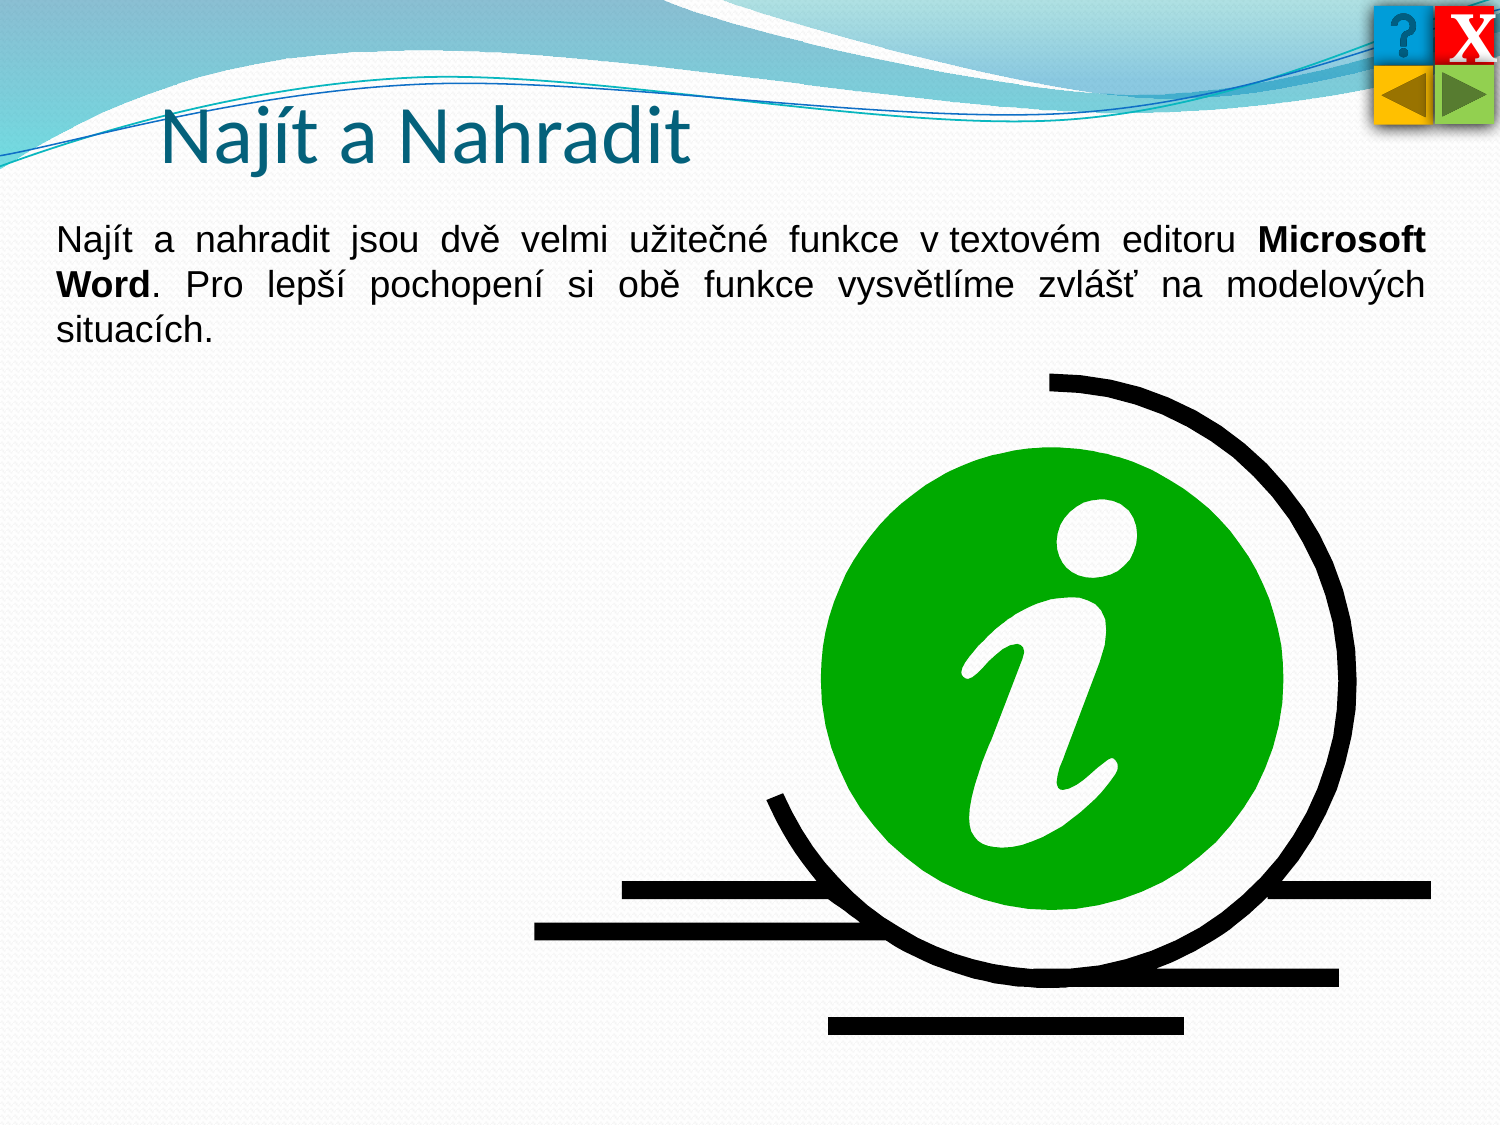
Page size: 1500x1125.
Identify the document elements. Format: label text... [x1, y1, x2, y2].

text_box Najít a nahradit jsou dvě velmi užitečné funkce v textovém editoru Microsoft Word. Pro lepší pochopení si obě funkce vysvětlíme zvlášť na modelových situacích. [41, 208, 1441, 358]
picture [534, 373, 1432, 1036]
title Najít a Nahradit [159, 91, 933, 180]
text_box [1373, 5, 1495, 125]
